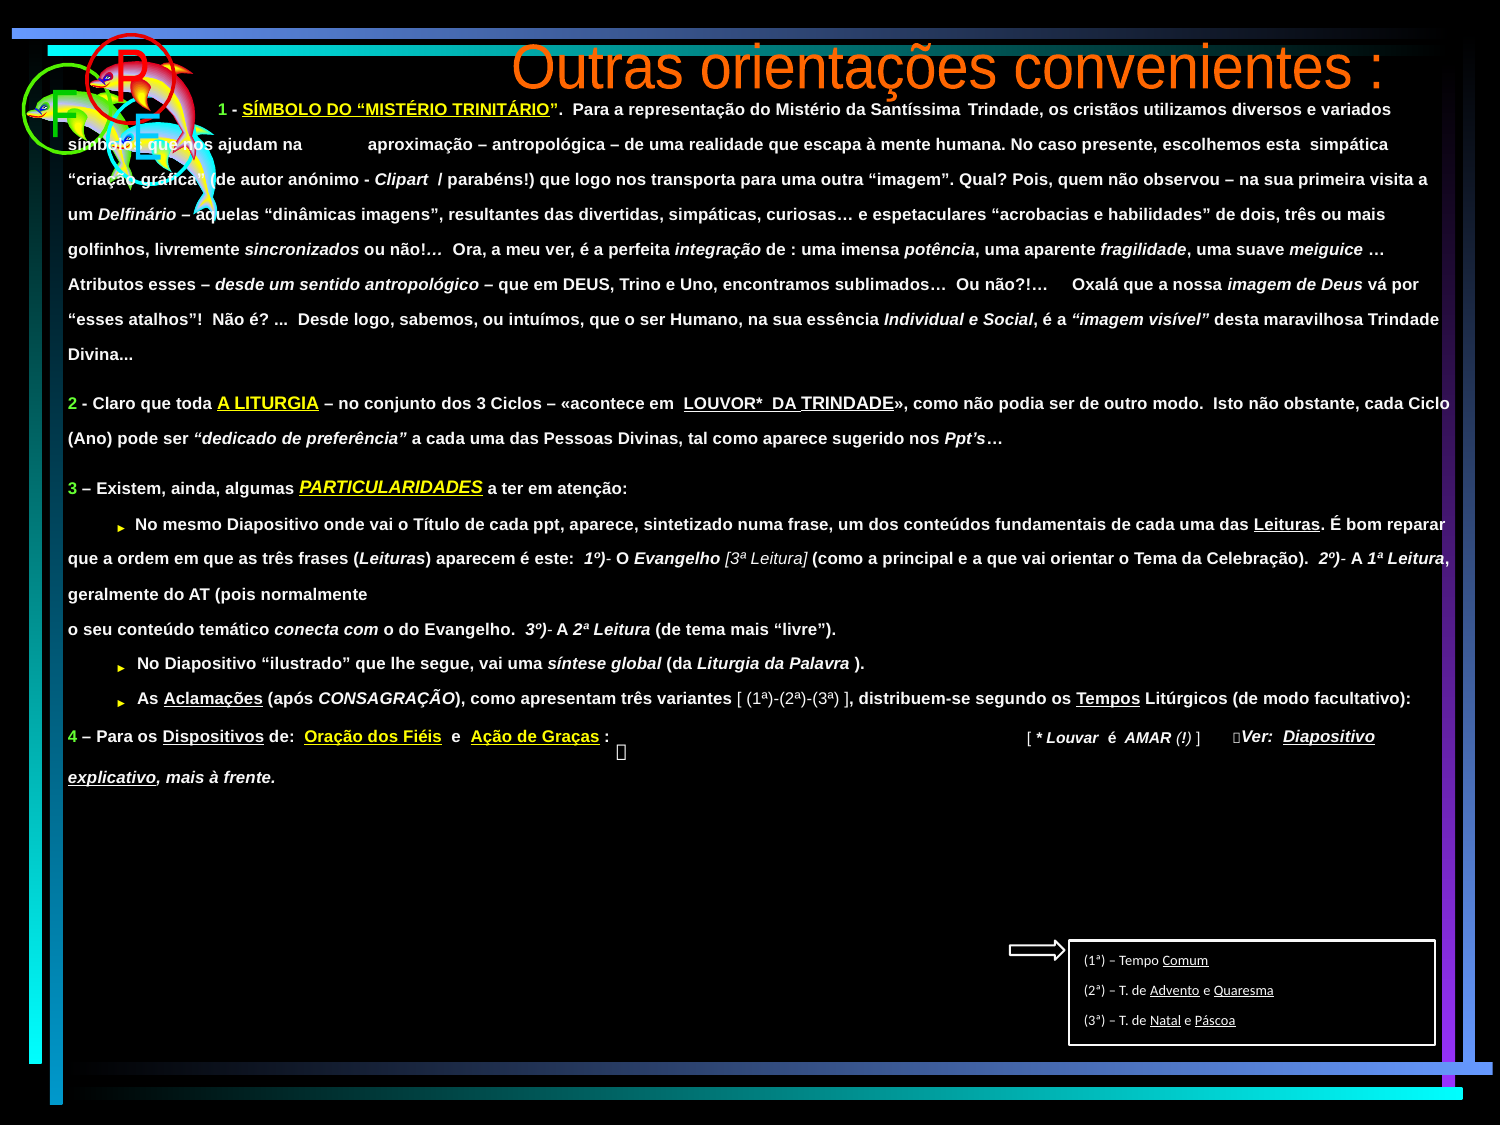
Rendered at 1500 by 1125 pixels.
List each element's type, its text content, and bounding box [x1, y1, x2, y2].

text_box (1ª) – Tempo Comum (2ª) – T. de Advento e Quaresma (3ª) – T. de Natal e Páscoa [1068, 940, 1436, 1046]
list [27, 40, 259, 192]
text_box 1 - Símbolo do “Mistério Trinitário”. Para a representação do Mistério da Santíssima Trindade, os cristãos utilizamos diversos e variados símbolos que nos ajudam na aproximação – antropológica – de uma realidade que escapa à mente humana. No caso presente, escolhemos esta simpática “criação gráfica” (de autor anónimo - Clipart / parabéns!) que logo nos transporta para uma outra “imagem”. Qual? Pois, quem não observou – na sua primeira visita a um Delfinário – aquelas “dinâmicas imagens”, resultantes das divertidas, simpáticas, curiosas… e espetaculares “acrobacias e habilidades” de dois, três ou mais golfinhos, livremente sincronizados ou não!… Ora, a meu ver, é a perfeita integração de : uma imensa potência, uma aparente fragilidade, uma suave meiguice … Atributos esses – desde um sentido antropológico – que em DEUS, Trino e Uno, encontramos sublimados… Ou não?!… Oxalá que a nossa imagem de Deus vá por “esses atalhos”! Não é? ... Desde logo, sabemos, ou intuímos, que o ser Humano, na sua essência Individual e Social, é a “imagem visível” desta maravilhosa Trindade Divina... 2 - Claro que toda a Liturgia – no conjunto dos 3 Ciclos – «acontece em Louvor* da Trindade», como não podia ser de outro modo. Isto não obstante, cada Ciclo (Ano) pode ser “dedicado de preferência” a cada uma das Pessoas Divinas, tal como aparece sugerido nos Ppt’s… 3 – Existem, ainda, algumas Particularidades a ter em atenção: ► No mesmo Diapositivo onde vai o Título de cada ppt, aparece, sintetizado numa frase, um dos conteúdos fundamentais de cada uma das Leituras. É bom reparar que a ordem em que as três frases (Leituras) aparecem é este: 1º)- O Evangelho [3ª Leitura] (como a principal e a que vai orientar o Tema da Celebração). 2º)- A 1ª Leitura, geralmente do AT (pois normalmente o seu conteúdo temático conecta com o do Evangelho. 3º)- A 2ª Leitura (de tema mais “livre”). ► No Diapositivo “ilustrado” que lhe segue, vai uma síntese global (da Liturgia da Palavra ). ► As Aclamações (após CONSAGRAÇÃO), como apresentam três variantes [ (1ª)-(2ª)-(3ª) ], distribuem-se segundo os Tempos Litúrgicos (de modo facultativo): 4 – Para os Dispositivos de: Oração dos Fiéis e Ação de Graças :  [ * Louvar é AMAR (!) ] Ver: Diapositivo explicativo, mais à frente. [53, 87, 1471, 806]
text_box [1009, 940, 1065, 960]
